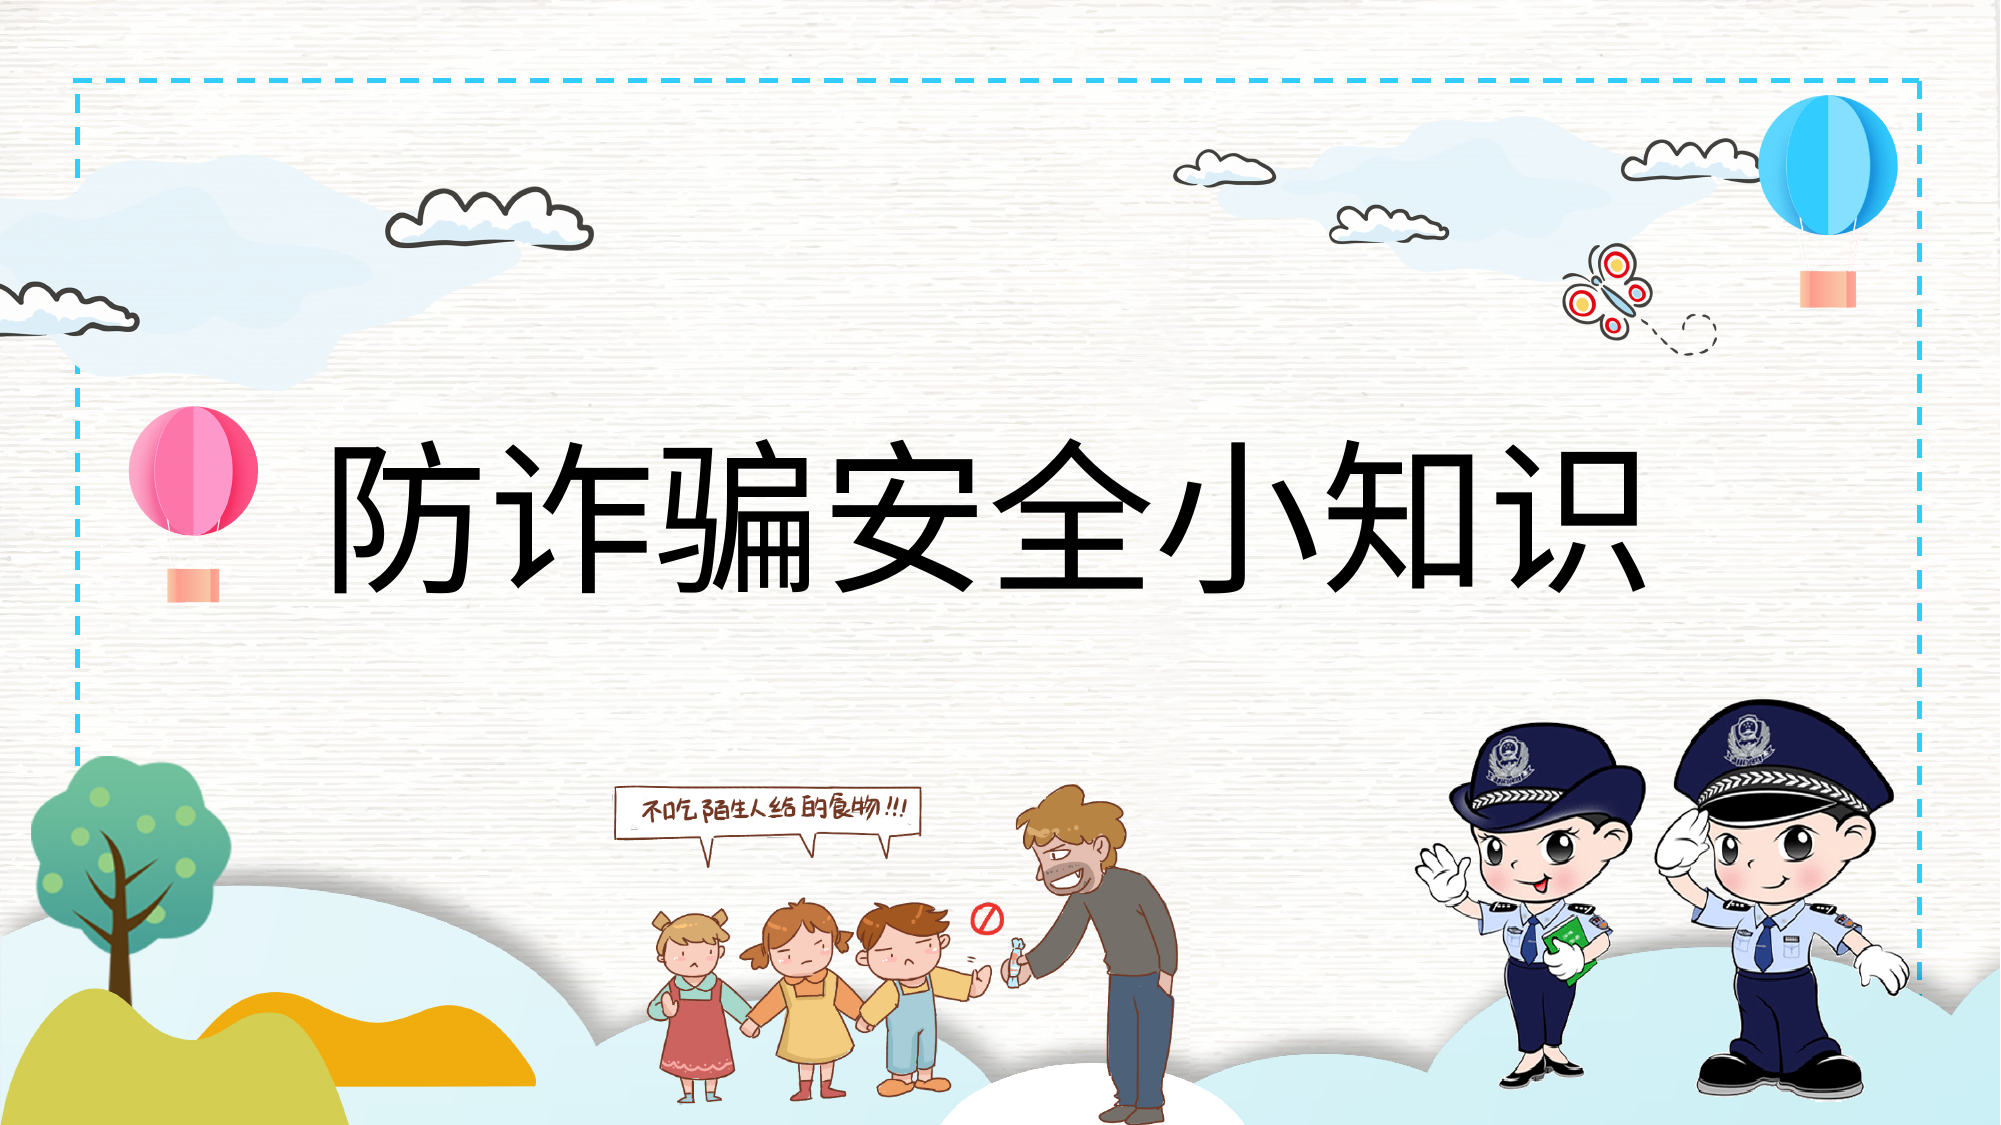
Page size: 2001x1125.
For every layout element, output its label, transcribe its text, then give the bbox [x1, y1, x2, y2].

picture [0, 0, 2000, 1125]
text_box 防诈骗安全小知识 [306, 406, 1759, 621]
